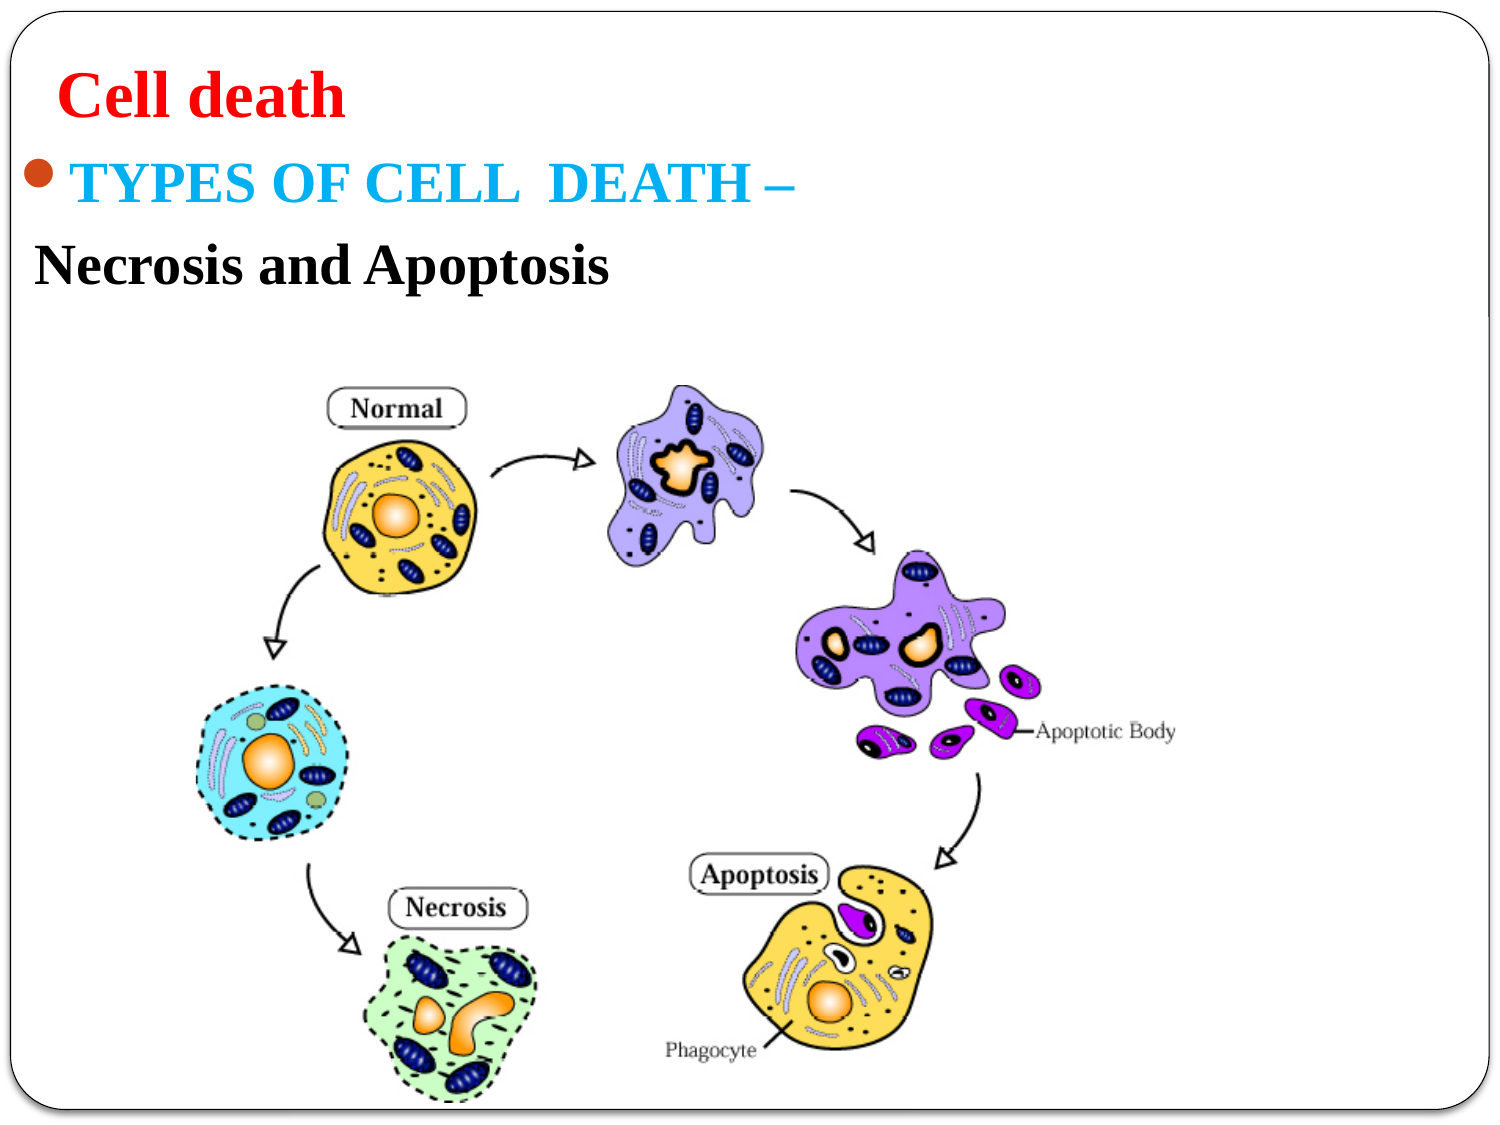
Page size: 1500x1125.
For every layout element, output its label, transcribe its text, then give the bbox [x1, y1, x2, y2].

picture [195, 385, 1176, 1103]
title Cell death [41, 42, 1392, 146]
list TYPES OF CELL DEATH – Necrosis and Apoptosis [5, 137, 1356, 1005]
